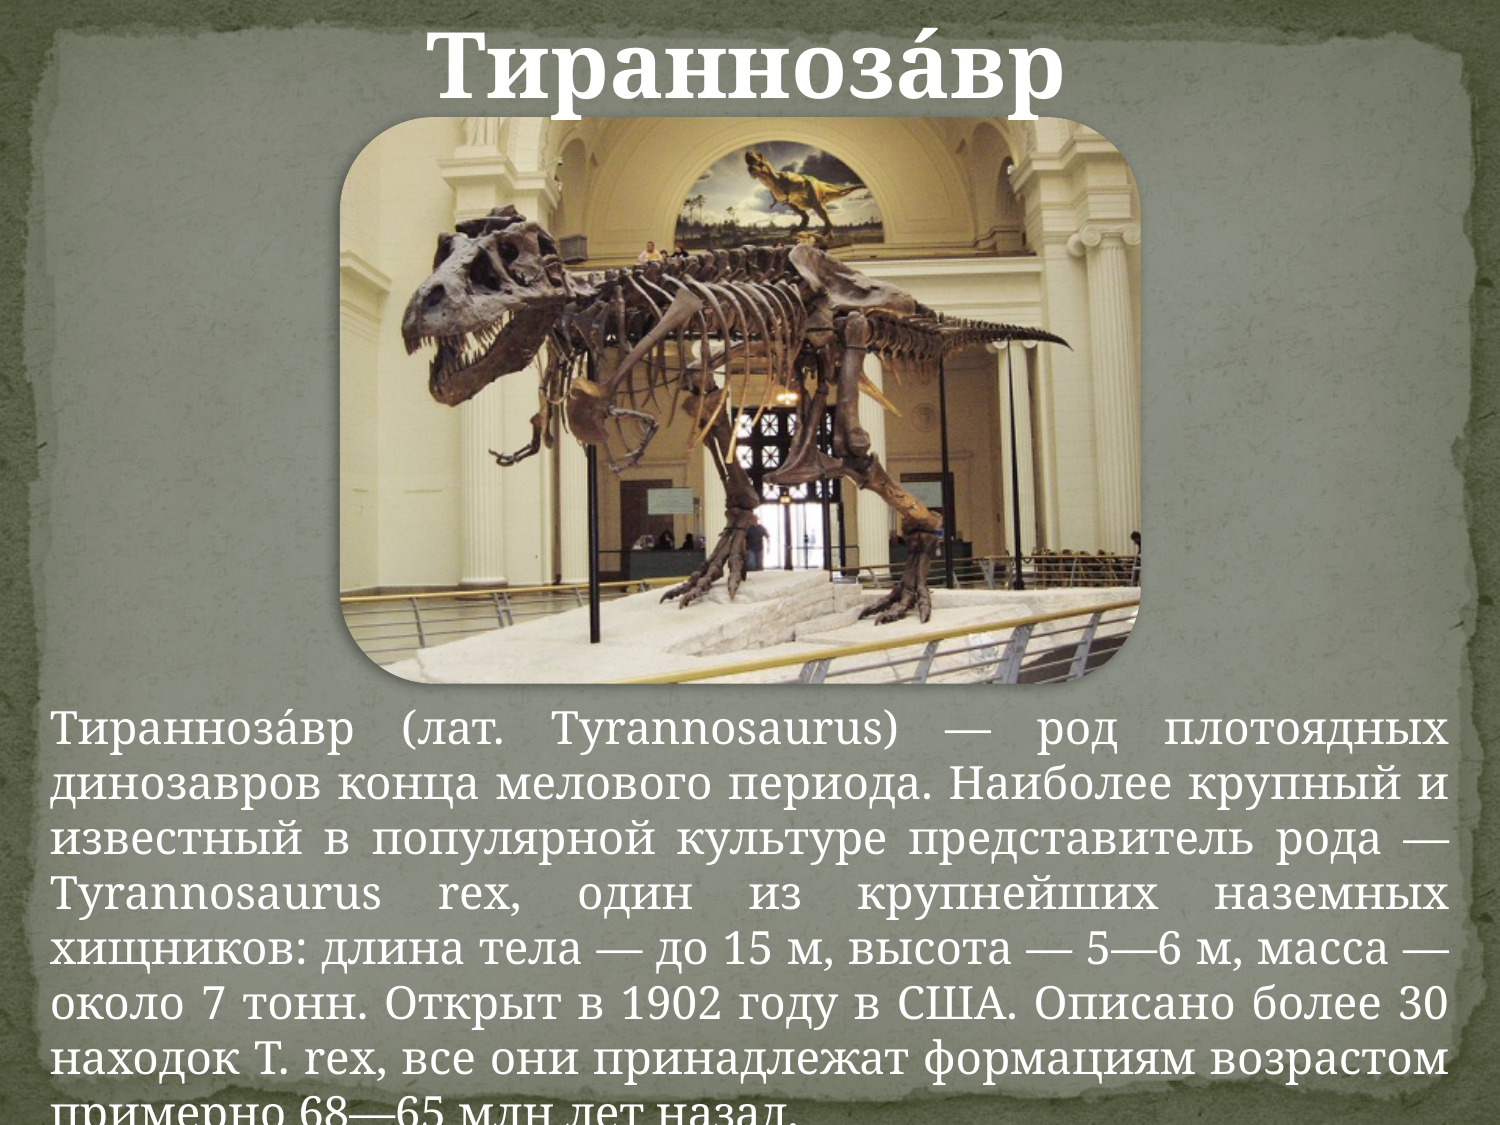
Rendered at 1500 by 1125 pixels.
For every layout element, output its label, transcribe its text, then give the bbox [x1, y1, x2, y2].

text_box Тиранноза́вр [412, 0, 1083, 106]
text_box Тиранноза́вр (лат. Tyrannosaurus) — род плотоядных динозавров конца мелового периода. Наиболее крупный и известный в популярной культуре представитель рода — Tyrannosaurus rex, один из крупнейших наземных хищников: длина тела — до 15 м, высота — 5—6 м, масса — около 7 тонн. Открыт в 1902 году в США. Описано более 30 находок T. rex, все они принадлежат формациям возрастом примерно 68—65 млн лет назад. [35, 691, 1465, 1125]
picture [339, 118, 1141, 684]
